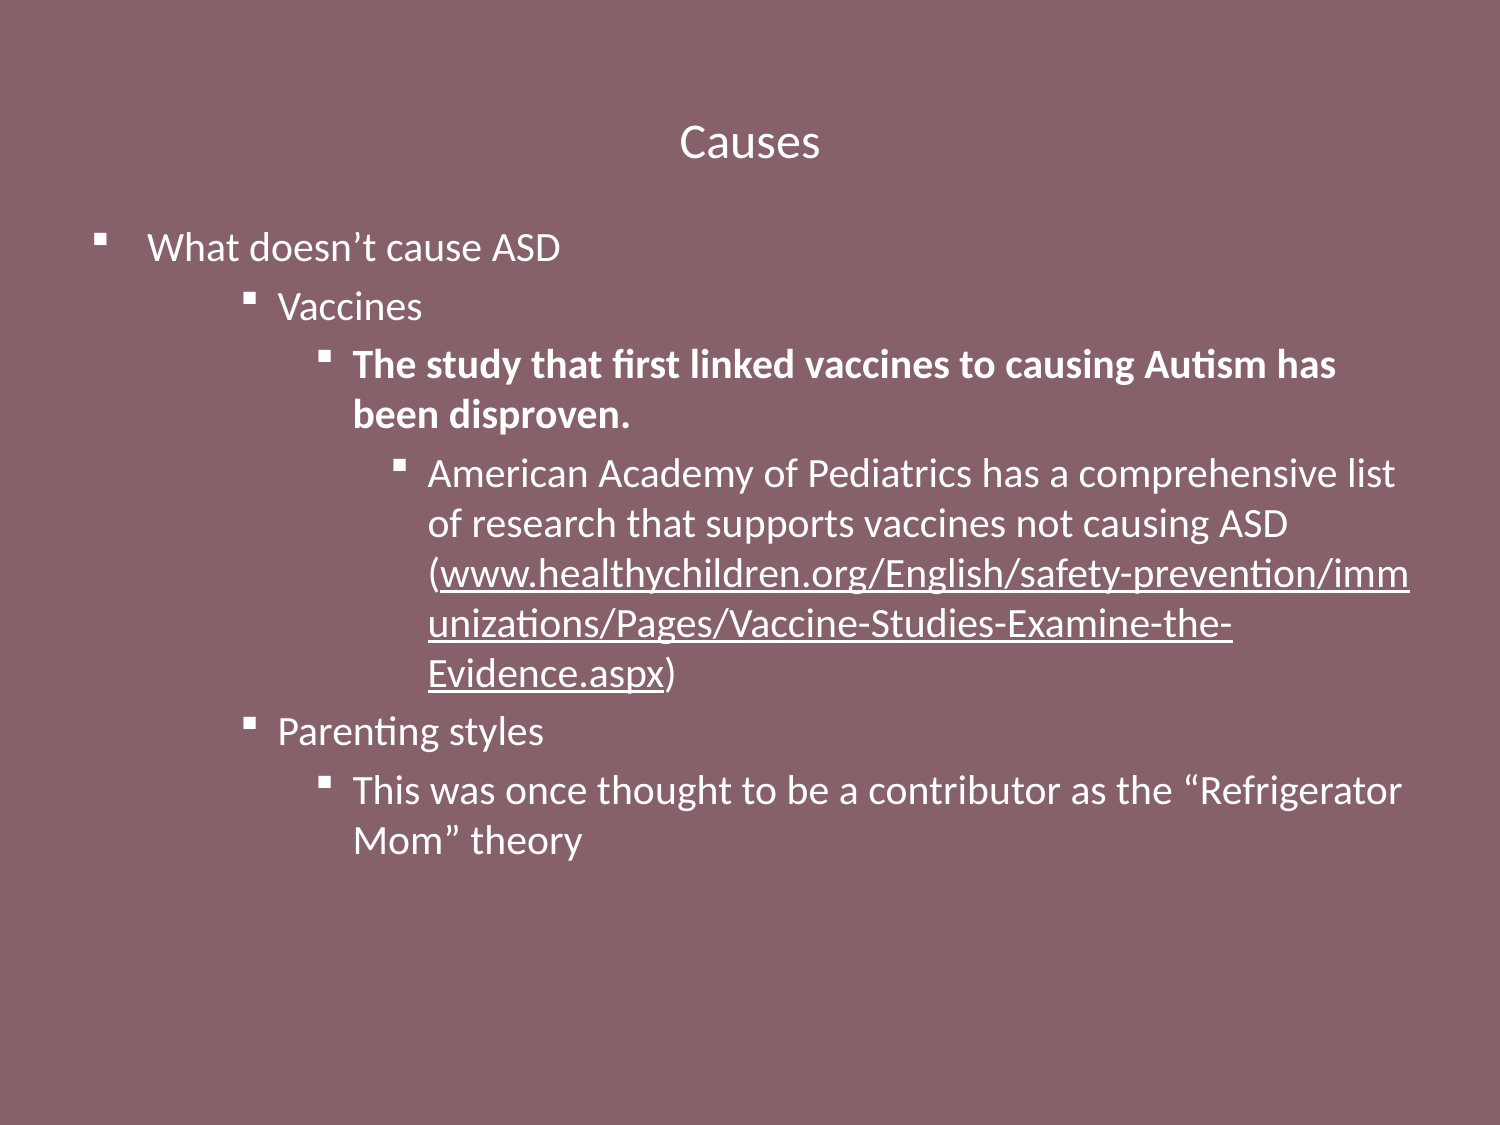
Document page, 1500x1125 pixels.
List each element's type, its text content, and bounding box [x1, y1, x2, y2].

list What doesn’t cause ASD Vaccines The study that first linked vaccines to causing Autism has been disproven. American Academy of Pediatrics has a comprehensive list of research that supports vaccines not causing ASD (www.healthychildren.org/English/safety-prevention/immunizations/Pages/Vaccine-Studies-Examine-the-Evidence.aspx) Parenting styles This was once thought to be a contributor as the “Refrigerator Mom” theory [75, 212, 1425, 1005]
title Causes [75, 45, 1425, 212]
